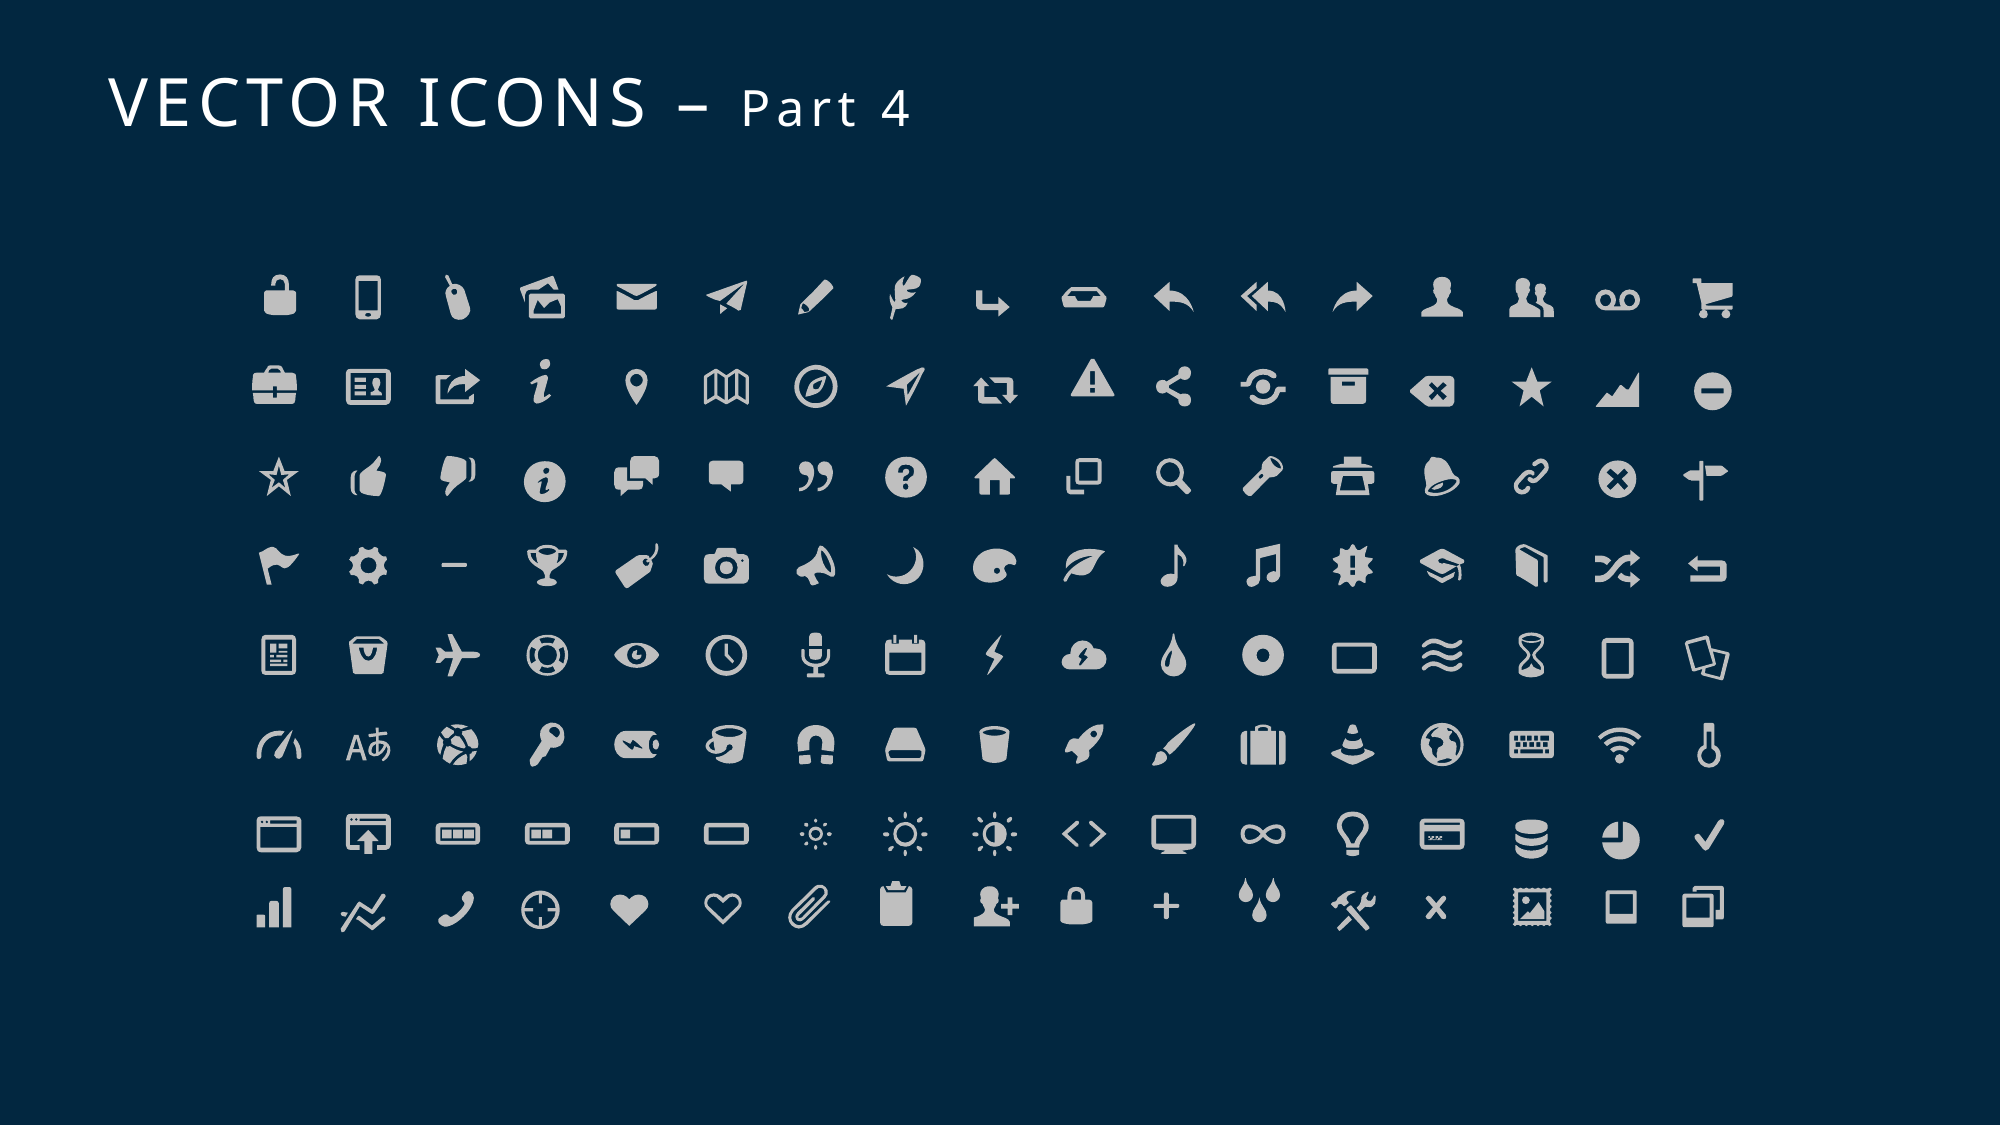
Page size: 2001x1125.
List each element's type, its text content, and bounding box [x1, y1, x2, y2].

text_box [1066, 475, 1085, 495]
text_box [615, 543, 659, 589]
text_box [1603, 736, 1636, 747]
text_box [1419, 548, 1465, 581]
text_box [976, 290, 1010, 317]
text_box [1515, 819, 1548, 834]
text_box [450, 724, 469, 730]
text_box [917, 816, 923, 823]
text_box [1424, 456, 1460, 497]
text_box [788, 884, 831, 929]
text_box [1061, 287, 1107, 308]
text_box [1595, 372, 1640, 407]
text_box [893, 821, 918, 847]
text_box [977, 816, 984, 823]
text_box [794, 364, 838, 409]
text_box [252, 365, 297, 391]
text_box [886, 367, 925, 406]
text_box [973, 886, 1010, 927]
text_box [1255, 379, 1271, 394]
text_box [1265, 878, 1281, 903]
text_box [974, 458, 1015, 495]
text_box [1240, 824, 1286, 845]
text_box [1513, 469, 1535, 495]
text_box [527, 544, 568, 587]
text_box [1617, 571, 1641, 588]
text_box [435, 634, 481, 677]
text_box [1688, 555, 1727, 582]
text_box [885, 634, 926, 675]
text_box [916, 845, 923, 852]
text_box [1242, 456, 1284, 497]
text_box [1252, 897, 1267, 923]
text_box [340, 893, 386, 933]
text_box [703, 547, 749, 584]
text_box [616, 291, 657, 310]
text_box [1061, 640, 1107, 670]
text_box [616, 283, 657, 296]
text_box [1692, 278, 1733, 319]
text_box [1534, 283, 1554, 318]
text_box [524, 822, 570, 845]
text_box [258, 456, 299, 497]
text_box [1425, 895, 1447, 920]
text_box [614, 642, 660, 668]
text_box [973, 548, 1017, 583]
text_box [1509, 730, 1554, 759]
text_box [889, 274, 921, 320]
text_box [1511, 367, 1552, 407]
text_box [1153, 281, 1194, 312]
text_box [345, 813, 391, 850]
text_box [437, 735, 444, 755]
text_box [349, 636, 388, 675]
text_box [1682, 893, 1714, 928]
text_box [705, 634, 748, 676]
text_box [1330, 376, 1367, 404]
text_box [359, 455, 386, 497]
text_box [1605, 890, 1637, 924]
text_box [1697, 722, 1721, 768]
text_box [1332, 281, 1373, 312]
text_box [798, 279, 834, 315]
text_box [1151, 814, 1197, 854]
text_box [438, 891, 474, 927]
text_box [1153, 892, 1180, 920]
text_box [1061, 820, 1080, 847]
text_box [1336, 811, 1369, 848]
text_box [1602, 821, 1640, 860]
text_box [1527, 458, 1549, 484]
text_box [1163, 723, 1196, 755]
text_box [1010, 832, 1018, 837]
text_box [256, 914, 266, 928]
text_box [720, 304, 728, 314]
text_box [1332, 456, 1373, 468]
text_box [1346, 849, 1360, 857]
text_box [445, 274, 471, 320]
text_box [345, 368, 391, 405]
text_box [1598, 727, 1642, 740]
text_box [258, 546, 300, 585]
text_box [820, 754, 833, 765]
text_box [1683, 460, 1729, 501]
text_box [1346, 891, 1376, 931]
text_box [1336, 915, 1352, 931]
text_box [1240, 281, 1257, 312]
text_box [1421, 650, 1463, 661]
text_box [1694, 819, 1725, 851]
text_box [528, 293, 565, 319]
text_box [1610, 745, 1630, 753]
text_box [269, 900, 279, 928]
text_box [796, 545, 836, 586]
text_box [886, 547, 924, 585]
text_box [610, 894, 649, 926]
text_box [808, 826, 823, 841]
text_box [282, 887, 292, 928]
text_box [1331, 890, 1356, 909]
text_box [799, 461, 815, 492]
text_box [887, 816, 894, 823]
text_box [652, 739, 660, 750]
text_box [539, 358, 551, 370]
text_box [1250, 724, 1276, 765]
text_box [461, 729, 479, 749]
text_box [882, 832, 890, 837]
text_box [1242, 634, 1284, 676]
text_box [817, 461, 833, 492]
text_box [1694, 372, 1732, 411]
text_box [979, 726, 1010, 763]
text_box [1342, 738, 1364, 750]
text_box [368, 727, 391, 762]
text_box [989, 377, 1019, 404]
text_box [252, 392, 297, 404]
text_box [256, 816, 302, 853]
text_box [797, 725, 835, 752]
text_box [1156, 458, 1192, 495]
text_box [523, 461, 566, 503]
text_box [1075, 458, 1102, 485]
text_box [1246, 543, 1281, 587]
text_box [1240, 730, 1248, 765]
text_box [1692, 885, 1724, 920]
text_box [442, 745, 464, 764]
text_box [357, 829, 379, 854]
text_box [264, 274, 297, 316]
text_box [630, 456, 660, 485]
text_box [520, 275, 559, 303]
text_box [435, 375, 474, 405]
text_box [1421, 276, 1463, 317]
text_box [274, 729, 293, 759]
text_box [447, 368, 481, 394]
text_box [614, 467, 644, 497]
text_box [1063, 548, 1105, 582]
text_box [888, 845, 894, 852]
text_box [1410, 375, 1455, 407]
text_box [977, 845, 984, 852]
text_box VECTOR ICONS – Part 4 [0, 2, 2000, 147]
text_box [880, 881, 913, 926]
text_box [349, 546, 387, 585]
text_box [1006, 816, 1013, 823]
text_box [1421, 638, 1463, 649]
text_box [526, 634, 569, 676]
text_box [293, 737, 302, 760]
text_box [1518, 632, 1544, 678]
text_box [1156, 366, 1192, 407]
text_box [256, 730, 285, 760]
text_box [1347, 724, 1359, 734]
text_box [982, 821, 1007, 847]
text_box [703, 368, 749, 405]
text_box [703, 822, 749, 845]
text_box [1160, 544, 1187, 587]
text_box [1426, 570, 1455, 583]
text_box [529, 722, 565, 767]
text_box [441, 562, 467, 567]
text_box [1515, 845, 1548, 859]
text_box [1595, 549, 1641, 583]
text_box [704, 893, 742, 925]
text_box [706, 280, 748, 311]
text_box [1064, 724, 1104, 764]
text_box [885, 456, 927, 498]
text_box [1614, 754, 1625, 764]
text_box [261, 634, 297, 675]
text_box [1419, 818, 1465, 850]
text_box [469, 750, 477, 762]
text_box [441, 726, 454, 739]
text_box [1598, 460, 1637, 499]
text_box [1330, 748, 1375, 765]
text_box [1160, 633, 1187, 677]
text_box [530, 374, 552, 404]
text_box [1001, 897, 1019, 916]
text_box [885, 727, 926, 762]
text_box [1509, 277, 1541, 318]
text_box [1595, 289, 1641, 311]
text_box [614, 730, 657, 759]
text_box [625, 368, 648, 405]
text_box [1238, 878, 1254, 903]
text_box [440, 455, 467, 497]
text_box [1331, 471, 1375, 496]
text_box [1684, 635, 1730, 681]
text_box [468, 457, 476, 482]
text_box [1151, 751, 1167, 766]
text_box [1070, 358, 1115, 397]
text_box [801, 632, 831, 678]
text_box [985, 634, 1004, 676]
text_box [355, 275, 381, 320]
text_box [1279, 730, 1286, 765]
text_box [1420, 722, 1464, 767]
text_box [1328, 368, 1369, 375]
text_box [1515, 544, 1548, 587]
text_box [1089, 820, 1107, 847]
text_box [1421, 661, 1463, 672]
text_box [1060, 886, 1093, 925]
text_box [1515, 833, 1548, 846]
text_box [1512, 887, 1552, 927]
text_box [705, 725, 747, 764]
text_box [521, 890, 560, 930]
text_box [1251, 281, 1286, 312]
text_box [1006, 845, 1012, 852]
text_box [614, 822, 660, 845]
text_box [1240, 368, 1277, 387]
text_box [1249, 386, 1286, 405]
text_box [350, 470, 358, 496]
text_box [1601, 637, 1634, 679]
text_box [452, 753, 468, 766]
text_box [1332, 544, 1373, 587]
text_box [708, 460, 744, 492]
text_box [345, 734, 367, 761]
text_box [1331, 642, 1377, 674]
text_box [450, 735, 466, 749]
text_box [973, 377, 1003, 404]
text_box [435, 822, 481, 845]
text_box [799, 754, 812, 765]
